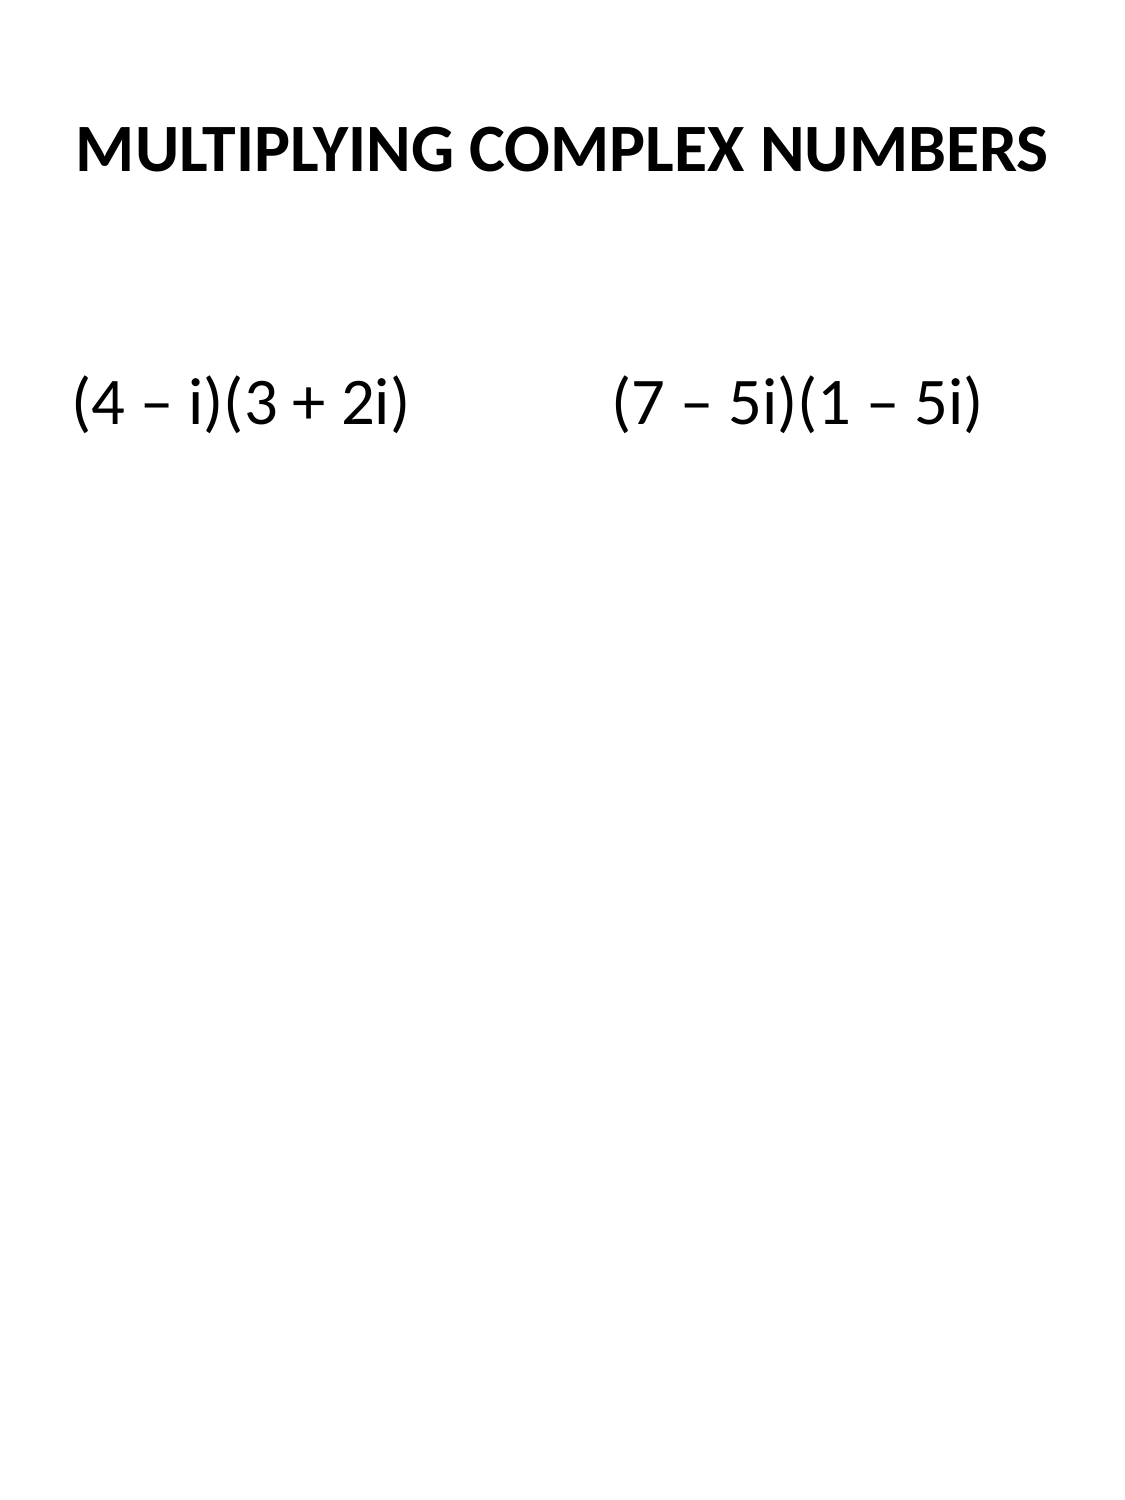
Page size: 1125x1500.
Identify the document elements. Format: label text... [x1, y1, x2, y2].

title MULTIPLYING COMPLEX NUMBERS [56, 60, 1069, 310]
list (4 – i)(3 + 2i) (7 – 5i)(1 – 5i) [56, 350, 1069, 463]
